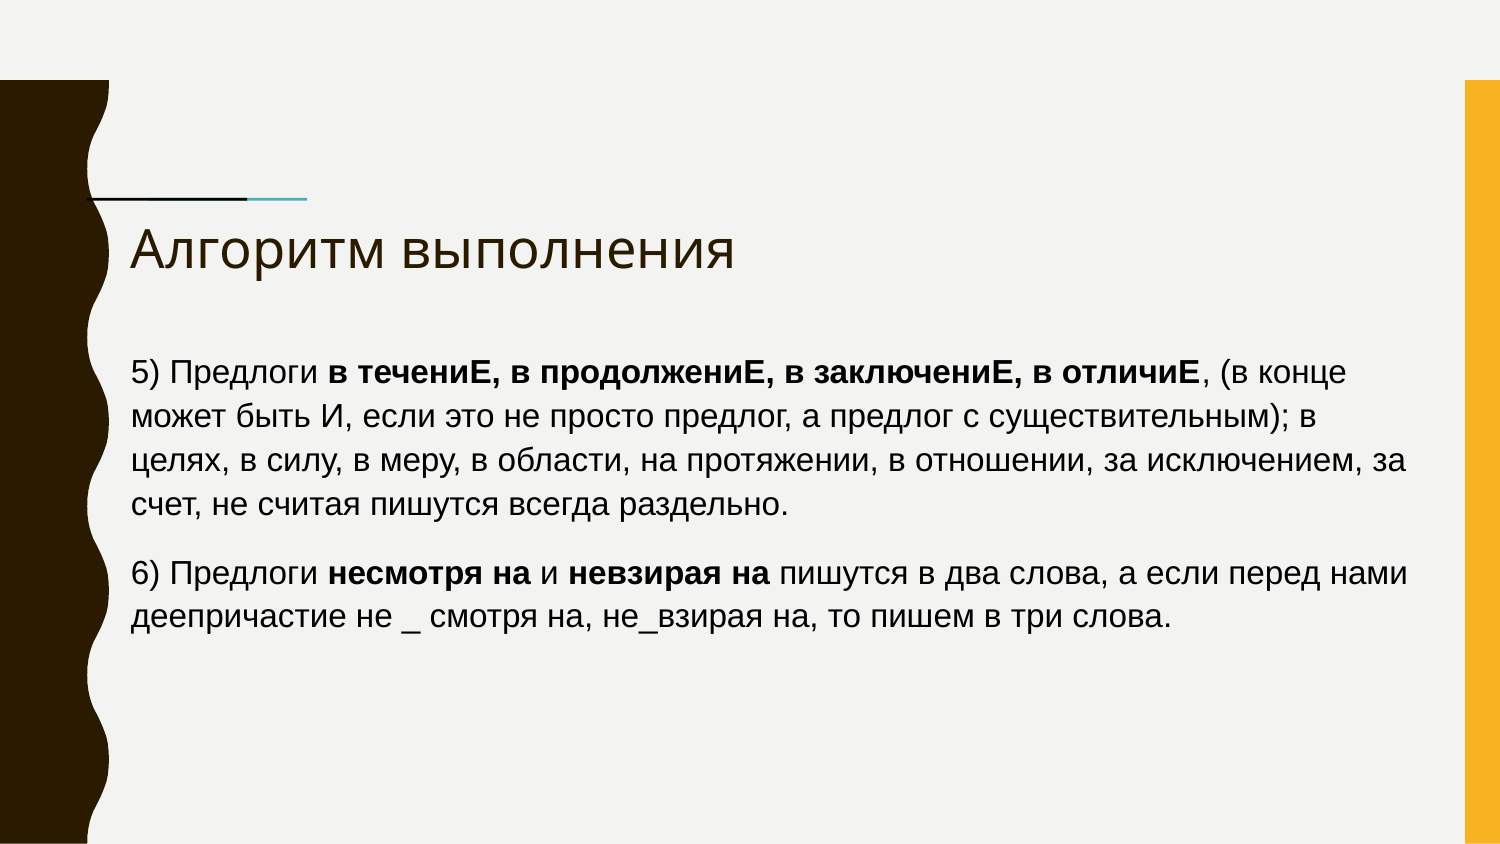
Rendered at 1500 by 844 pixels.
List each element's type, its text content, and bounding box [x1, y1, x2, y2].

list 5) Предлоги в течениЕ, в продолжениЕ, в заключениЕ, в отличиЕ, (в конце может быть И, если это не просто предлог, а предлог с существительным); в целях, в силу, в меру, в области, на протяжении, в отношении, за исключением, за счет, не считая пишутся всегда раздельно. 6) Предлоги несмотря на и невзирая на пишутся в два слова, а если перед нами деепричастие не _ смотря на, не_взирая на, то пишем в три слова. [119, 341, 1422, 783]
title Алгоритм выполнения [119, 216, 1381, 305]
